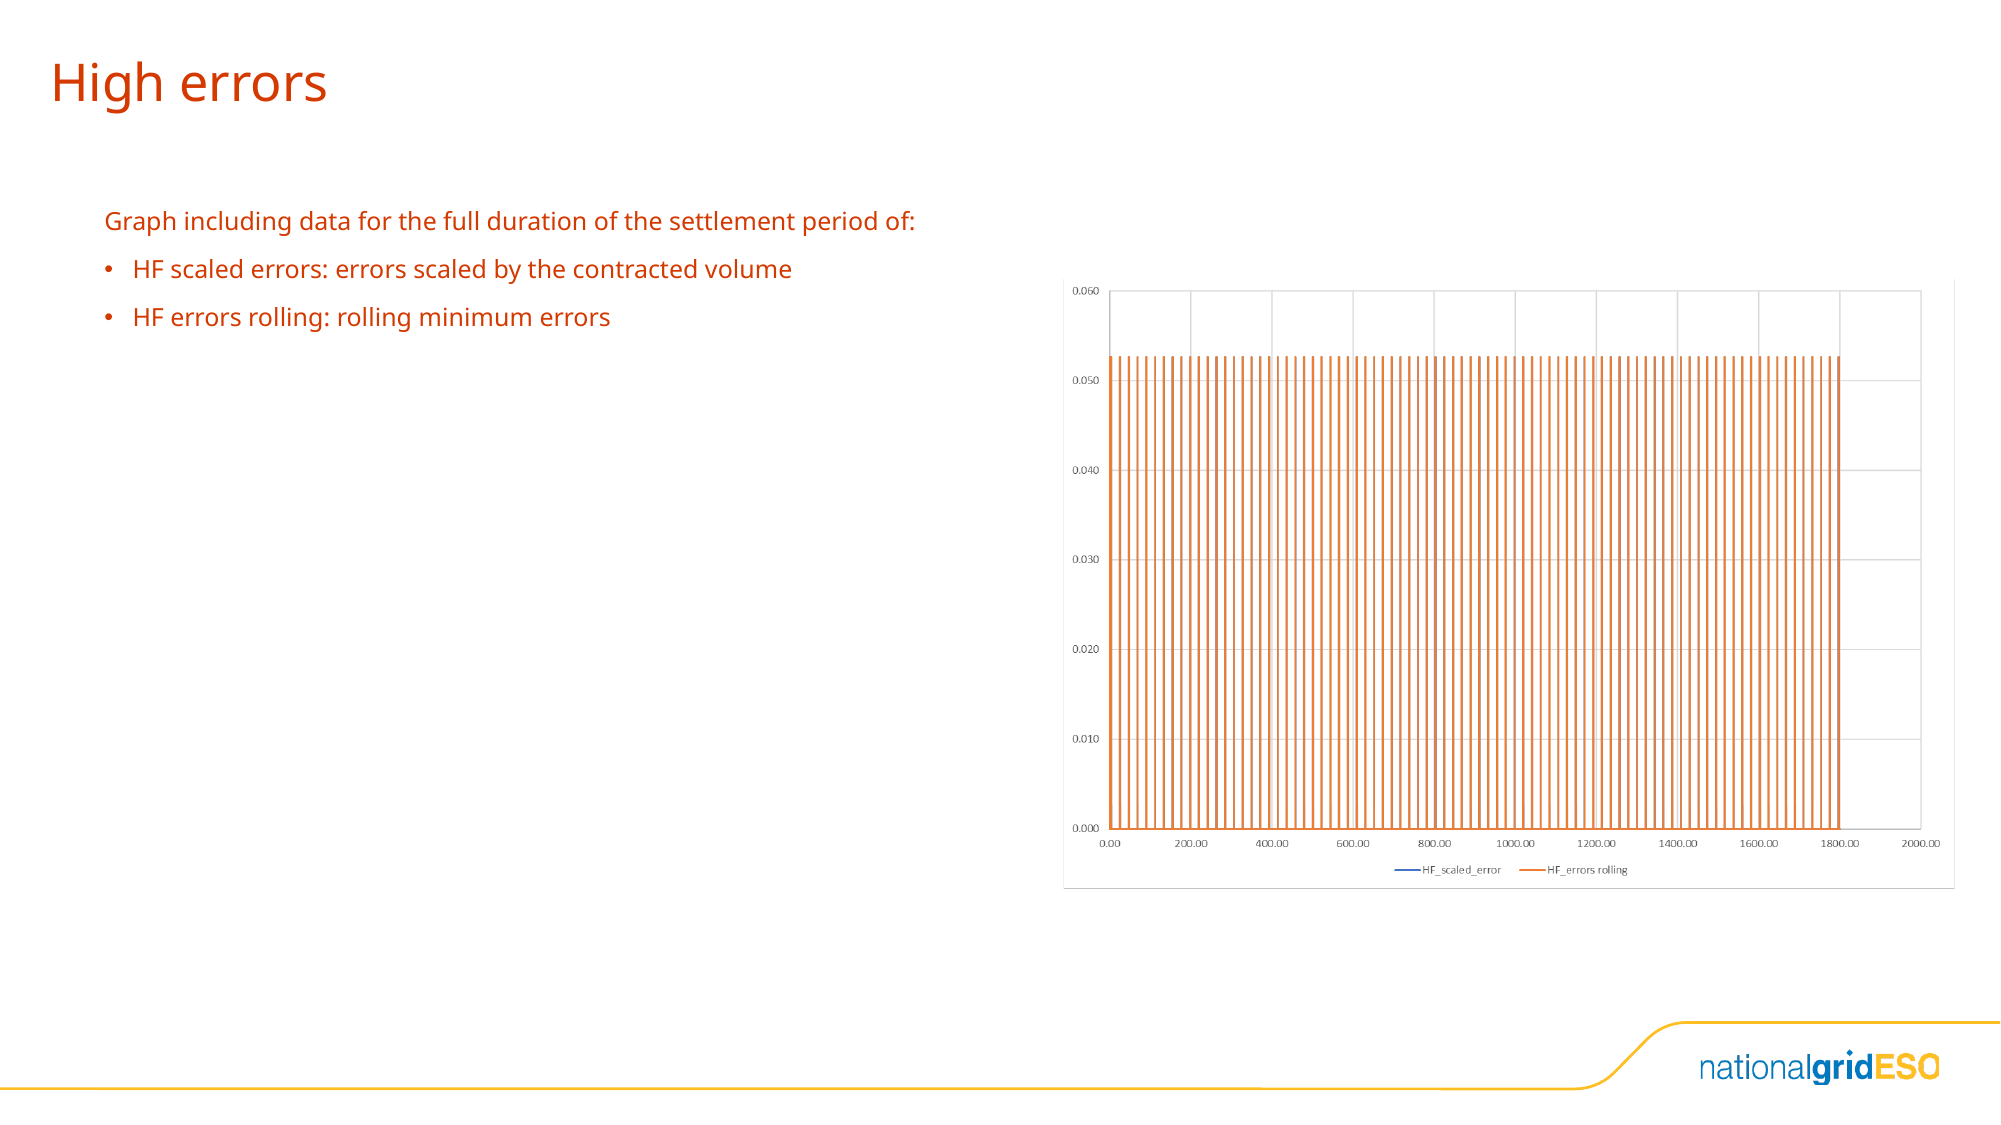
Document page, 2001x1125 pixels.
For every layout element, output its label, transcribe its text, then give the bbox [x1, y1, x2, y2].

text_box Graph including data for the full duration of the settlement period of: HF scaled errors: errors scaled by the contracted volume HF errors rolling: rolling minimum errors [89, 201, 1885, 427]
title High errors [35, 49, 863, 155]
picture [1063, 279, 1955, 889]
